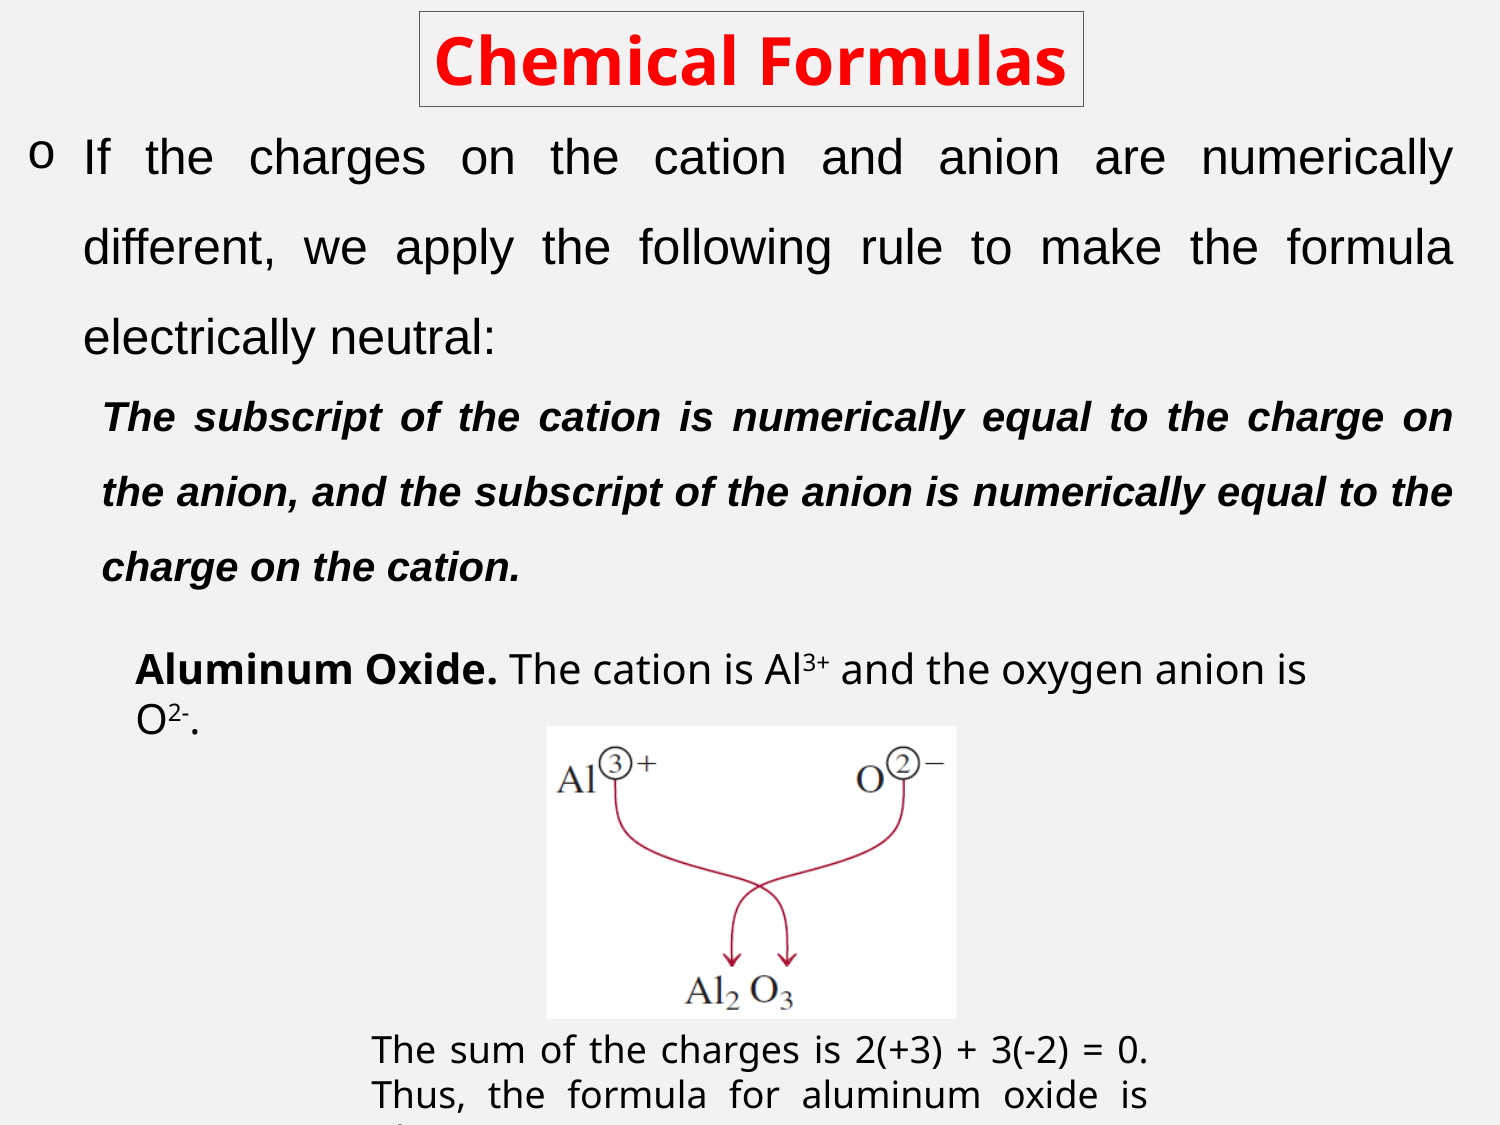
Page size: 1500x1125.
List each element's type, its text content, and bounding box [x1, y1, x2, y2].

picture [546, 726, 957, 1019]
text_box If the charges on the cation and anion are numerically different, we apply the following rule to make the formula electrically neutral: The subscript of the cation is numerically equal to the charge on the anion, and the subscript of the anion is numerically equal to the charge on the cation. [11, 87, 1469, 598]
text_box The sum of the charges is 2(+3) + 3(-2) = 0. Thus, the formula for aluminum oxide is Al2O3. [356, 1018, 1164, 1125]
text_box Aluminum Oxide. The cation is Al3+ and the oxygen anion is O2-. [120, 635, 1358, 751]
text_box Chemical Formulas [419, 11, 1084, 87]
